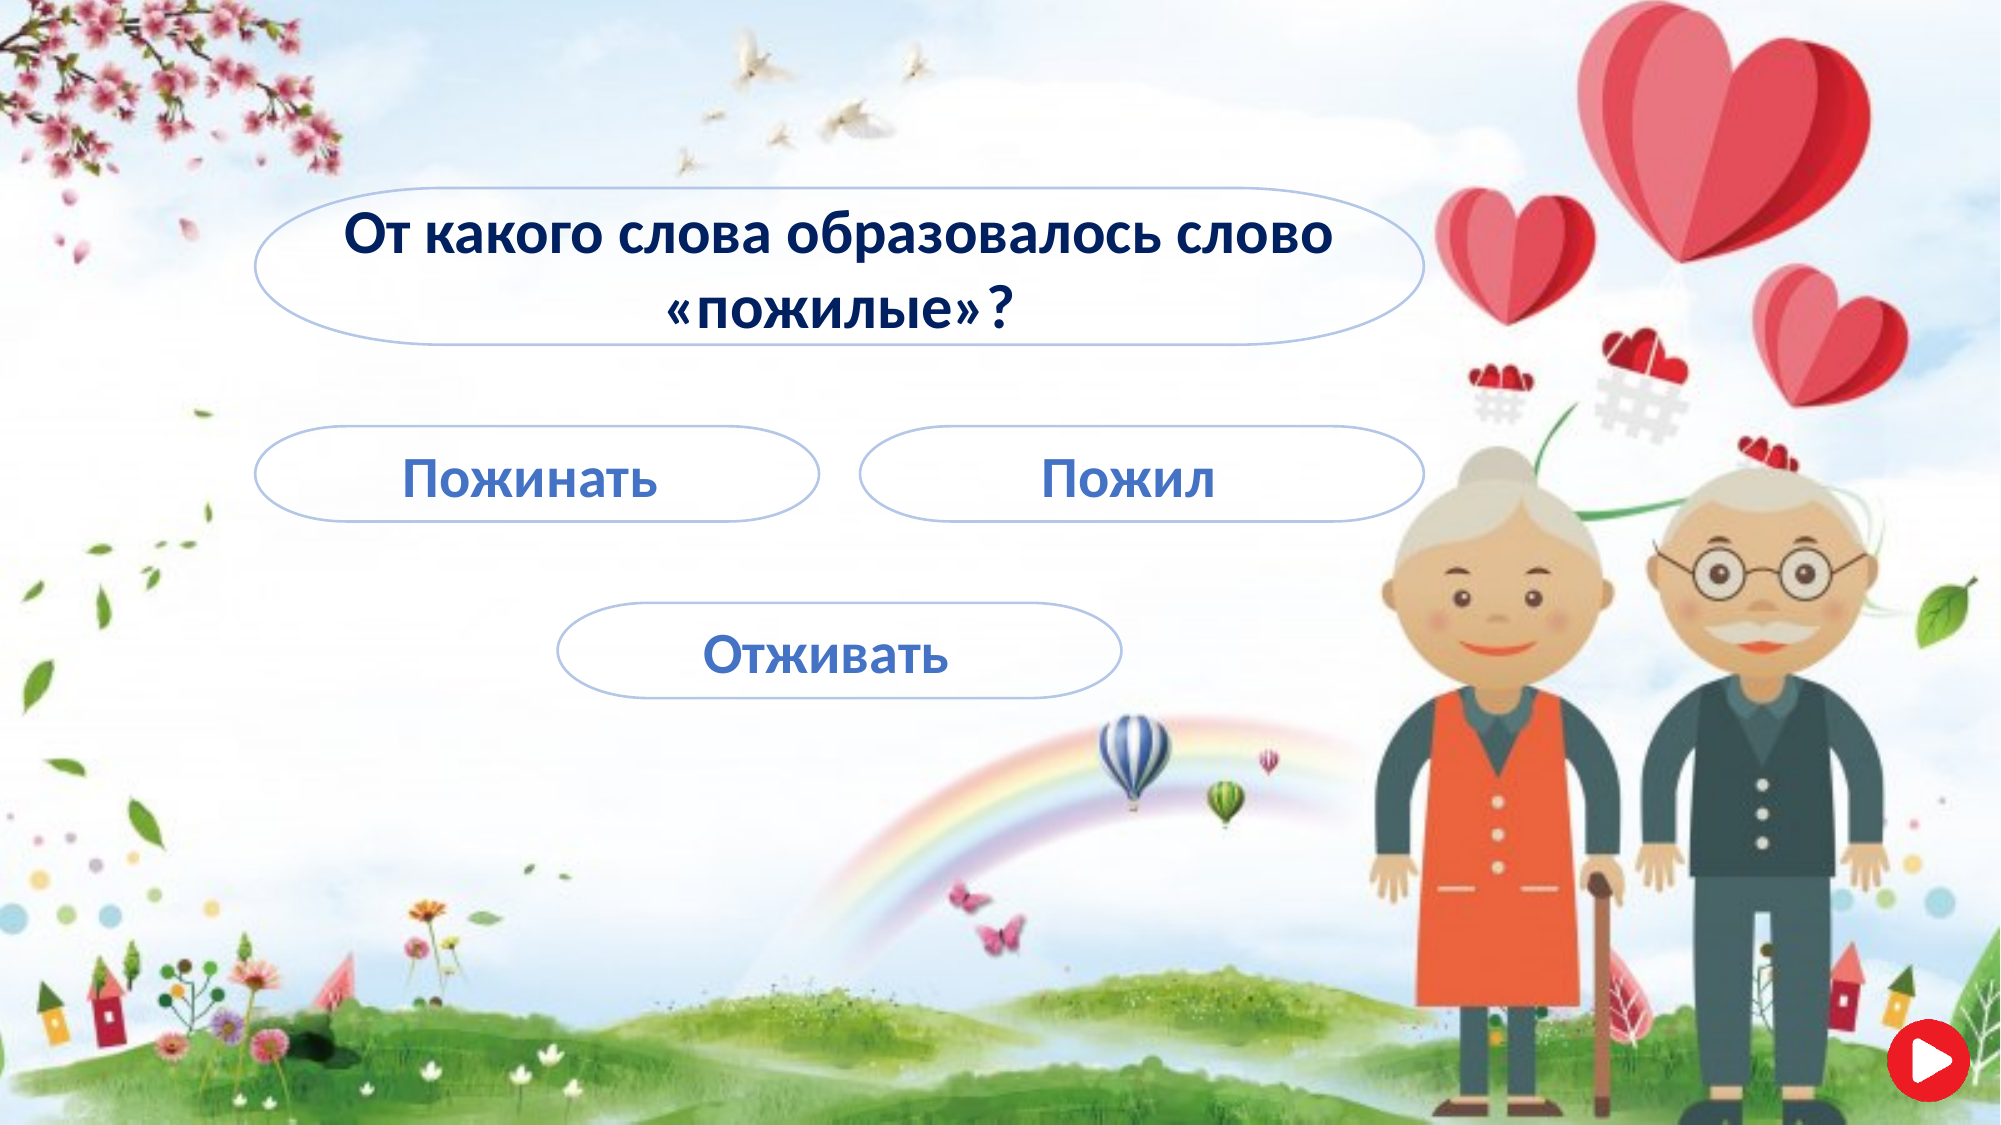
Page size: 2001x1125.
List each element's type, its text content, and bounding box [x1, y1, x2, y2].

text_box От какого слова образовалось слово «пожилые»? [254, 186, 1425, 346]
text_box Отживать [556, 601, 1123, 700]
text_box Пожил [858, 425, 1425, 523]
picture [0, 0, 2001, 1125]
text_box Пожинать [254, 425, 821, 523]
